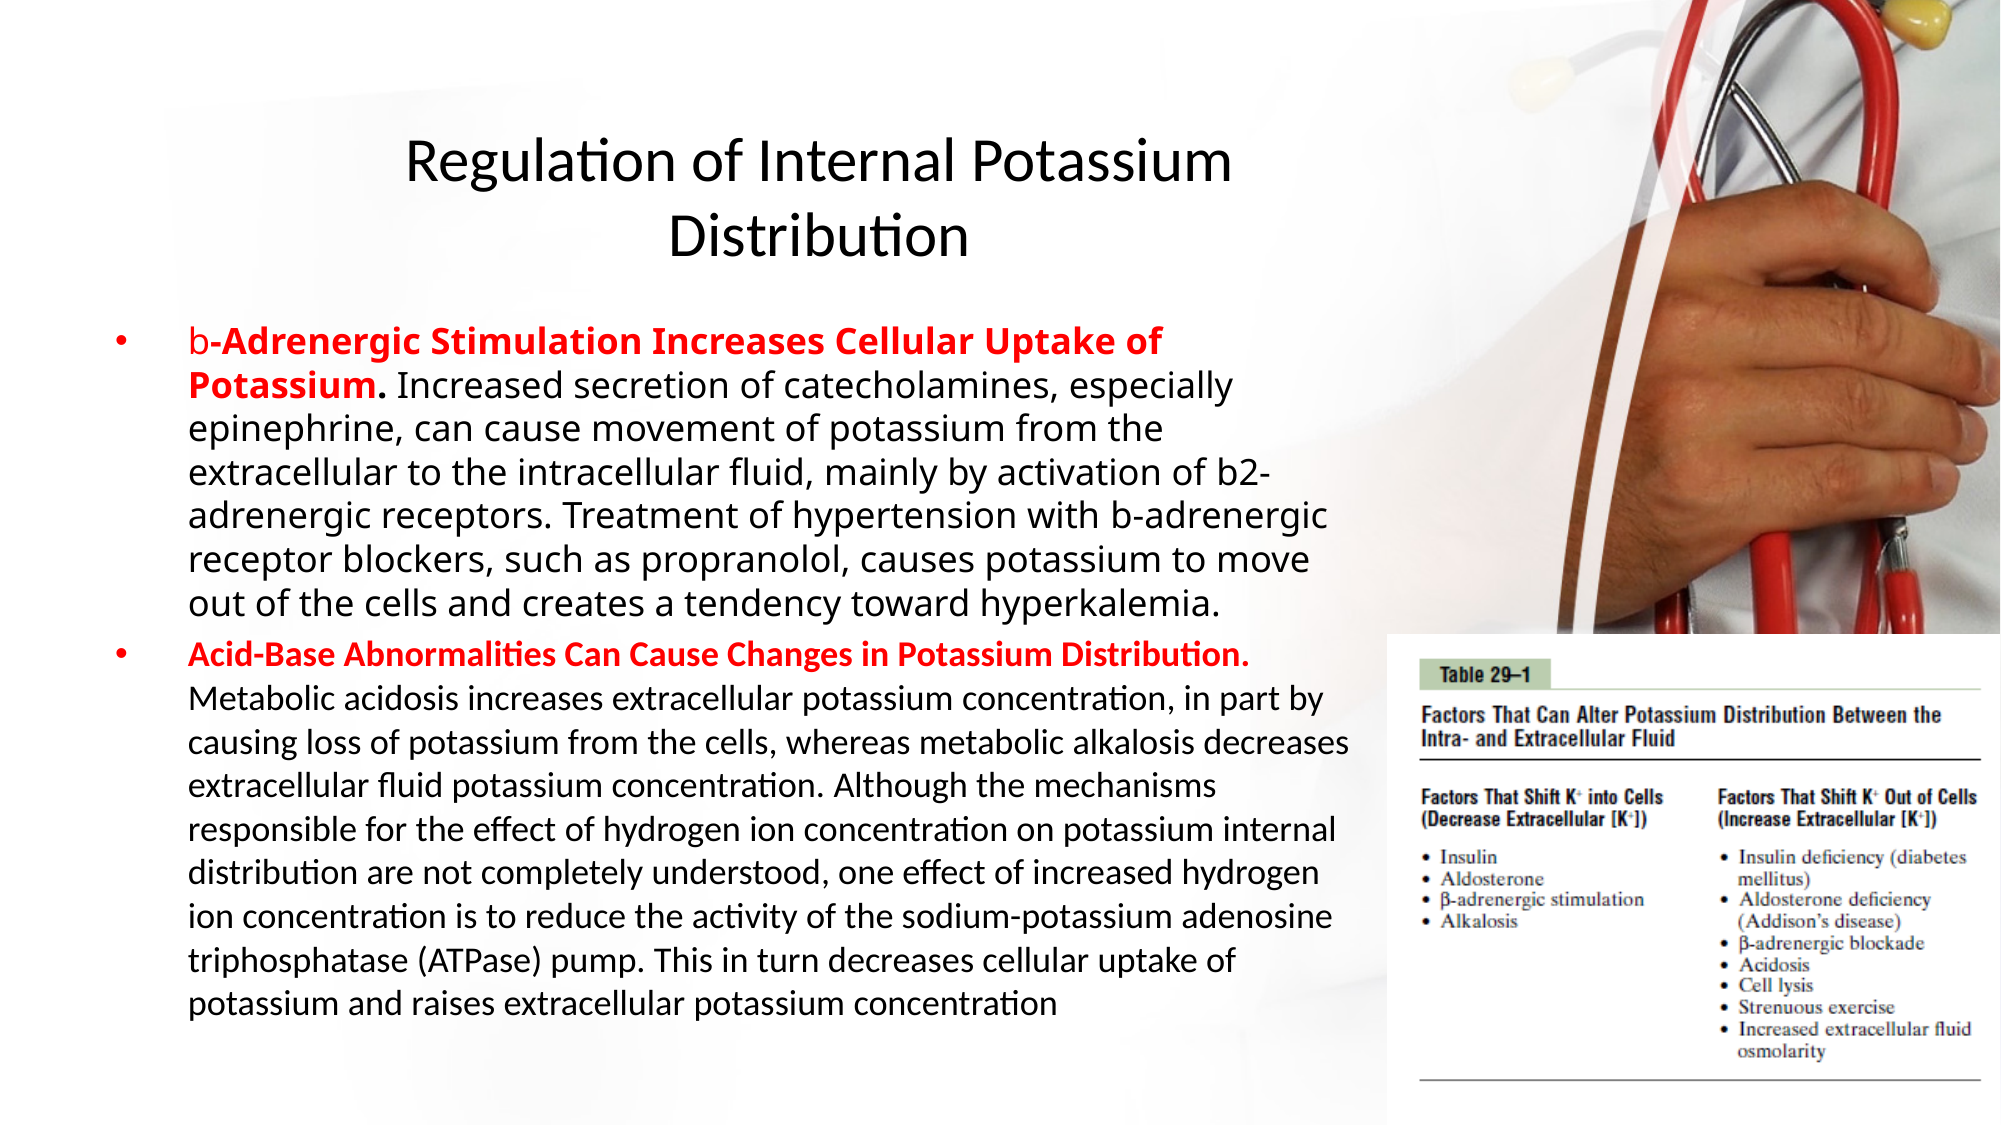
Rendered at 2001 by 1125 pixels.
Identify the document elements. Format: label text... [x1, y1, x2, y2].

title Regulation of Internal Potassium Distribution [99, 110, 1540, 278]
picture [0, 0, 2001, 1125]
list b-Adrenergic Stimulation Increases Cellular Uptake of Potassium. Increased secretion of catecholamines, especially epinephrine, can cause movement of potassium from the extracellular to the intracellular fluid, mainly by activation of b2-adrenergic receptors. Treatment of hypertension with b-adrenergic receptor blockers, such as propranolol, causes potassium to move out of the cells and creates a tendency toward hyperkalemia. Acid-Base Abnormalities Can Cause Changes in Potassium Distribution. Metabolic acidosis increases extracellular potassium concentration, in part by causing loss of potassium from the cells, whereas metabolic alkalosis decreases extracellular fluid potassium concentration. Although the mechanisms responsible for the effect of hydrogen ion concentration on potassium internal distribution are not completely understood, one effect of increased hydrogen ion concentration is to reduce the activity of the sodium-potassium adenosine triphosphatase (ATPase) pump. This in turn decreases cellular uptake of potassium and raises extracellular potassium concentration [100, 310, 1373, 1043]
